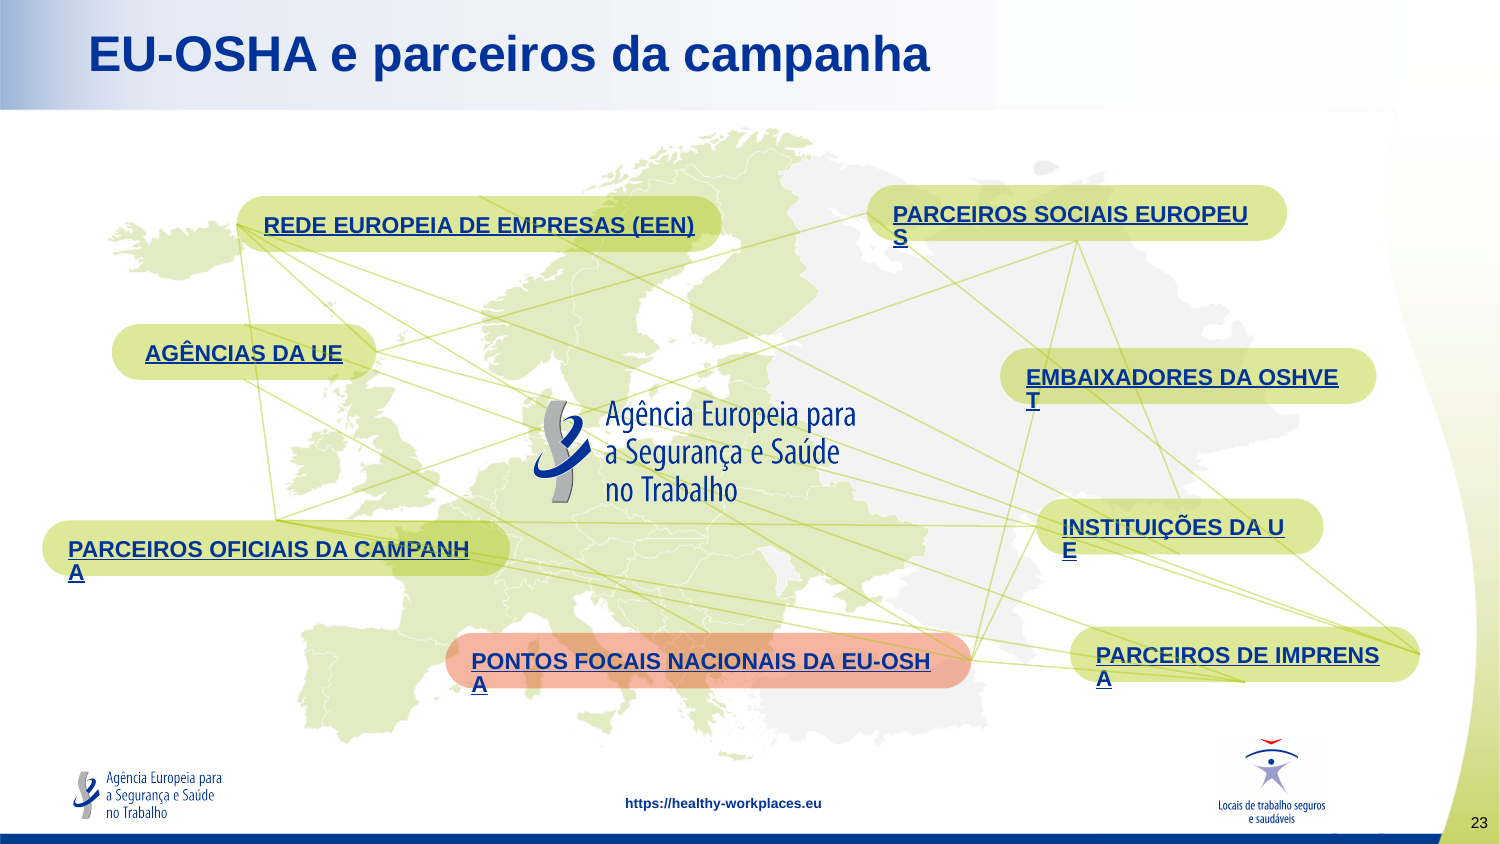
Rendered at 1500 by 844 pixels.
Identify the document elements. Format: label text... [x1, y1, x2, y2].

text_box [38, 184, 1423, 689]
picture [0, 0, 1500, 844]
title EU-OSHA e parceiros da campanha [88, 0, 1305, 122]
